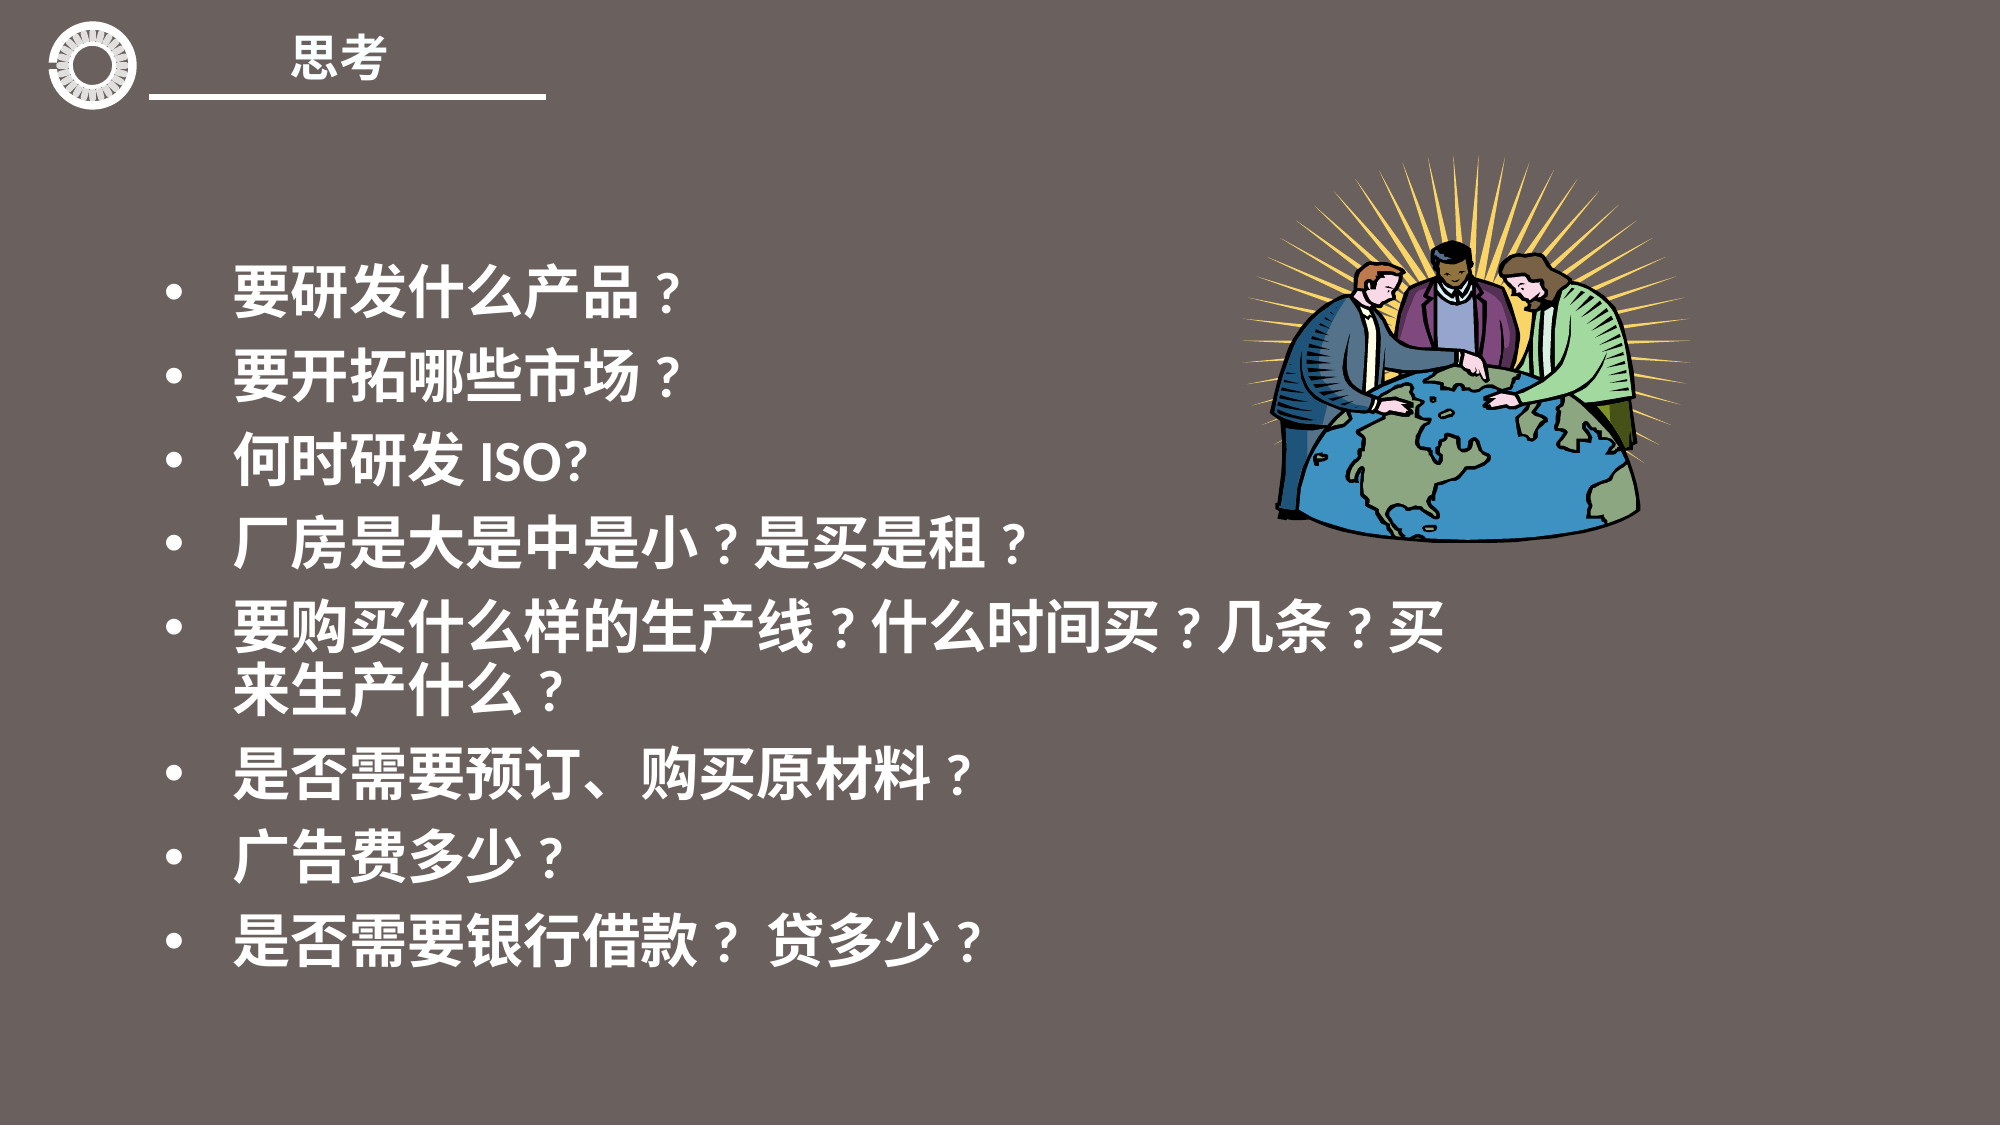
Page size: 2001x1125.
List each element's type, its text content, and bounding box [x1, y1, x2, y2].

picture [1238, 154, 1692, 546]
list 要研发什么产品? 要开拓哪些市场? 何时研发ISO? 厂房是大是中是小?是买是租? 要购买什么样的生产线?什么时间买?几条?买来生产什么? 是否需要预订、购买原材料? 广告费多少? 是否需要银行借款? 贷多少? [148, 256, 1499, 1089]
text_box 思考 [142, 31, 564, 89]
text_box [48, 21, 137, 110]
